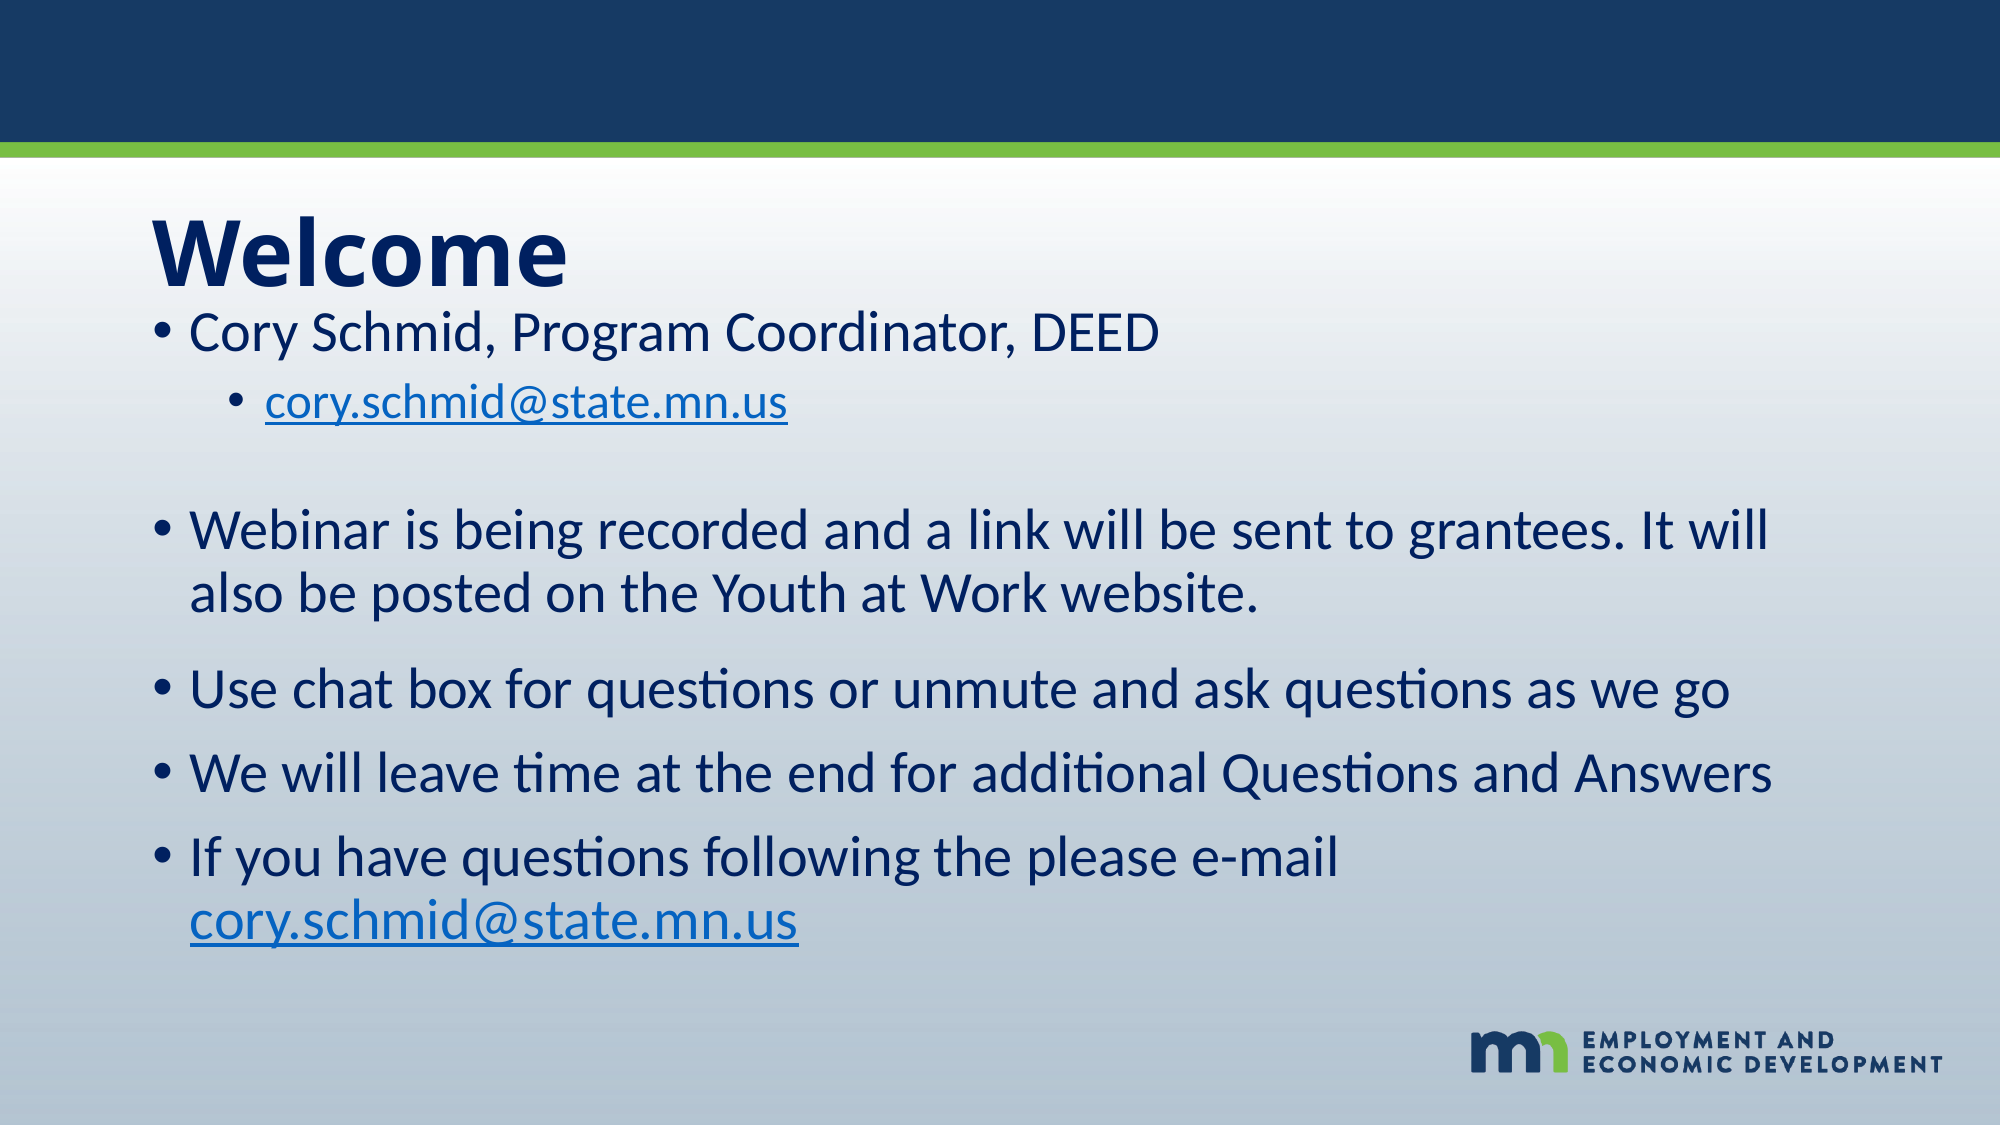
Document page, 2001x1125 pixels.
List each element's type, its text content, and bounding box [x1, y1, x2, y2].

list Cory Schmid, Program Coordinator, DEED cory.schmid@state.mn.us Webinar is being recorded and a link will be sent to grantees. It will also be posted on the Youth at Work website. Use chat box for questions or unmute and ask questions as we go We will leave time at the end for additional Questions and Answers If you have questions following the please e-mail cory.schmid@state.mn.us [137, 294, 1863, 1006]
picture [0, 0, 2000, 1125]
title Welcome [137, 149, 1863, 294]
